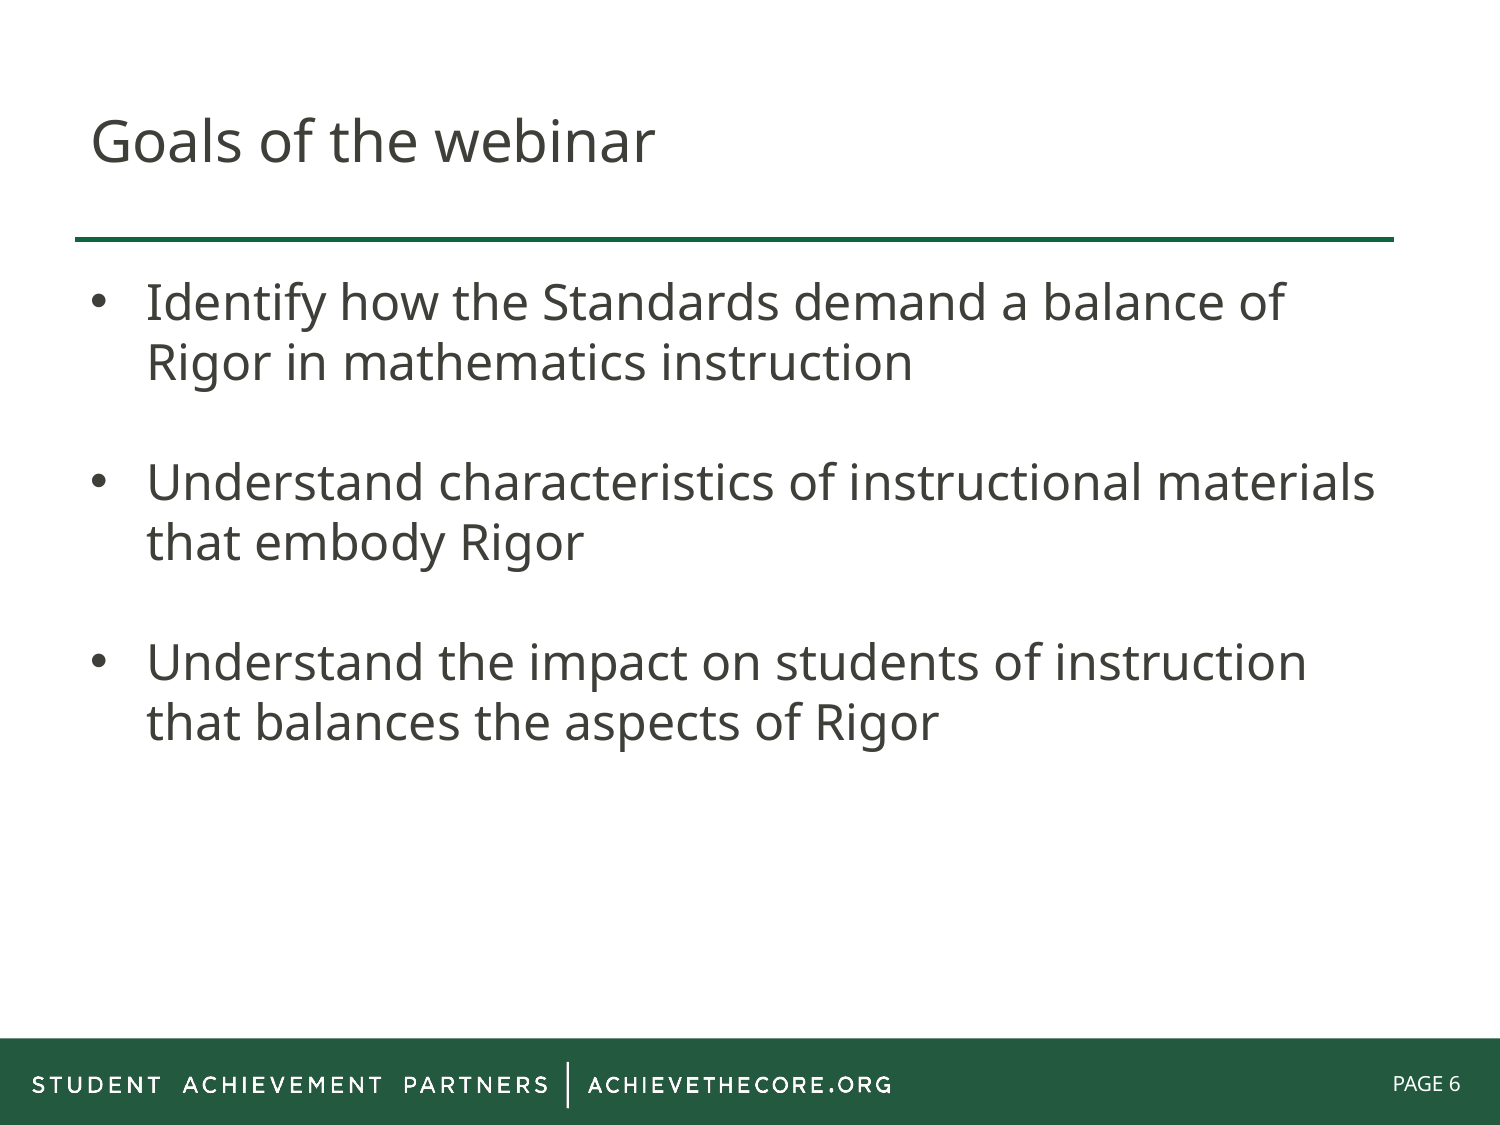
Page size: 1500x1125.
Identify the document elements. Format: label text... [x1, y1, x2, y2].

list Identify how the Standards demand a balance of Rigor in mathematics instruction Understand characteristics of instructional materials that embody Rigor Understand the impact on students of instruction that balances the aspects of Rigor [75, 262, 1425, 1005]
picture [12, 1055, 911, 1112]
title Goals of the webinar [75, 45, 1425, 233]
